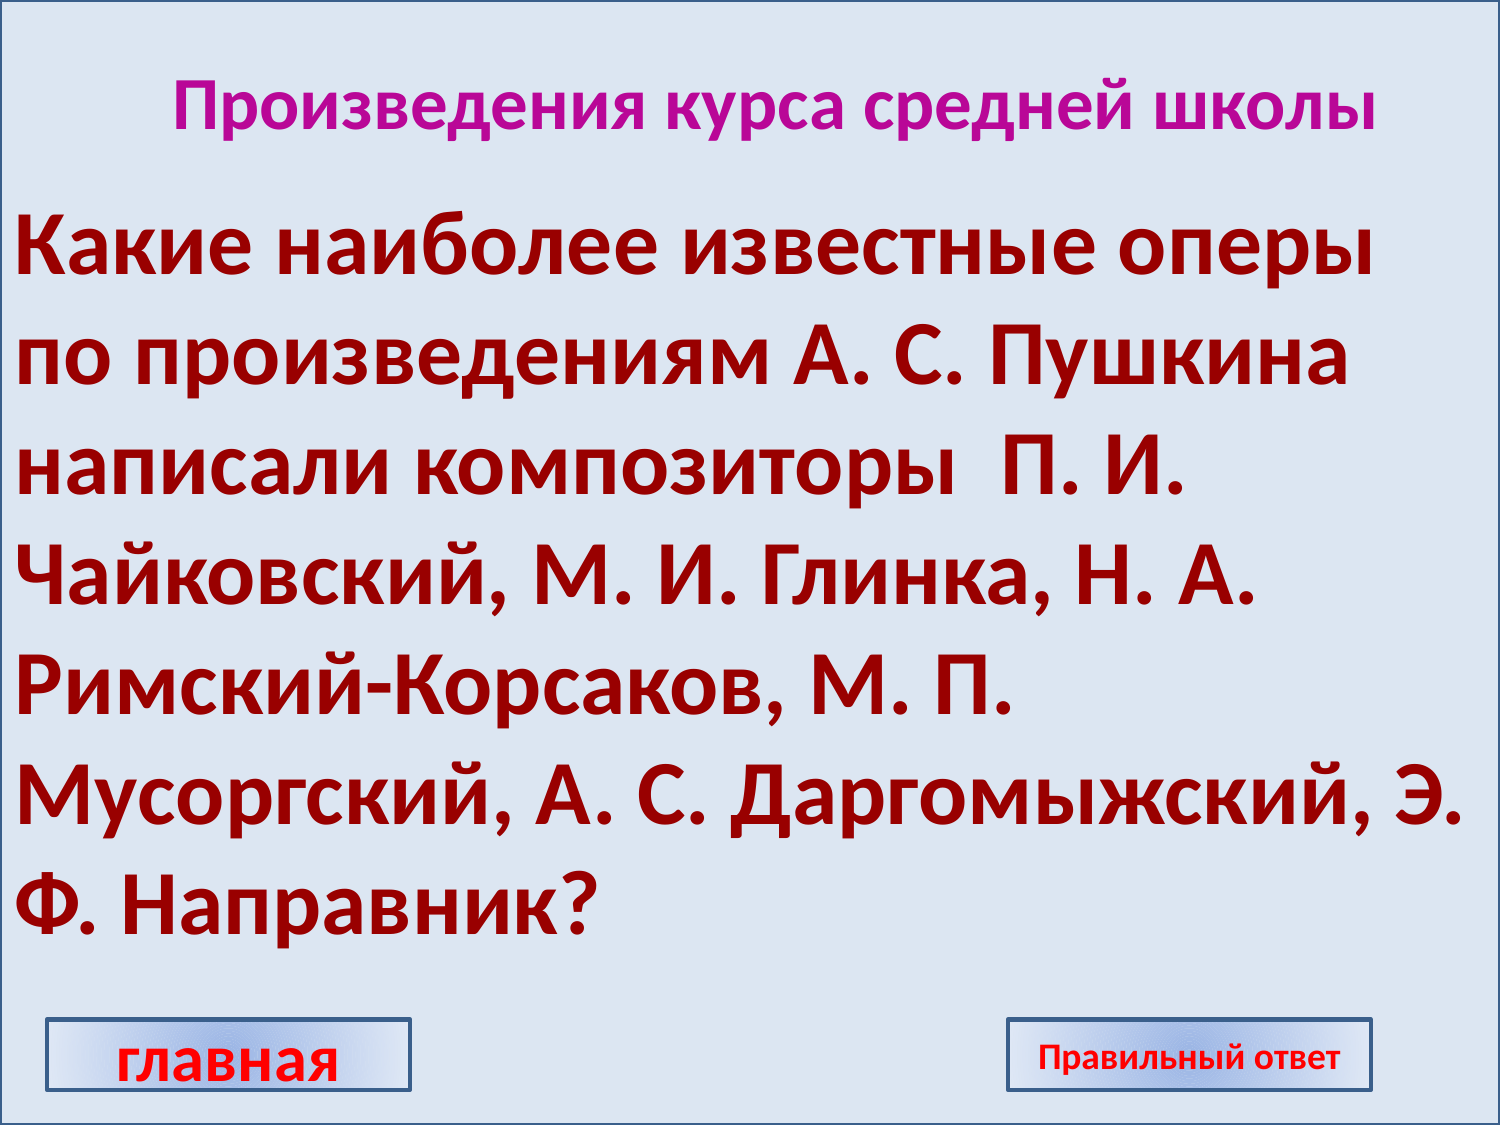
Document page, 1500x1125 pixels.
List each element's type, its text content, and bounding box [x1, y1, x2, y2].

text_box главная [45, 1017, 412, 1092]
text_box [0, 1006, 1500, 1125]
text_box Произведения курса средней школы [157, 46, 1395, 152]
text_box Правильный ответ [1006, 1017, 1373, 1092]
text_box [0, 0, 1500, 175]
text_box Какие наиболее известные оперы по произведениям А. С. Пушкина написали композиторы П. И. Чайковский, М. И. Глинка, Н. А. Римский-Корсаков, М. П. Мусоргский, А. С. Даргомыжский, Э. Ф. Направник? [0, 175, 1500, 1006]
